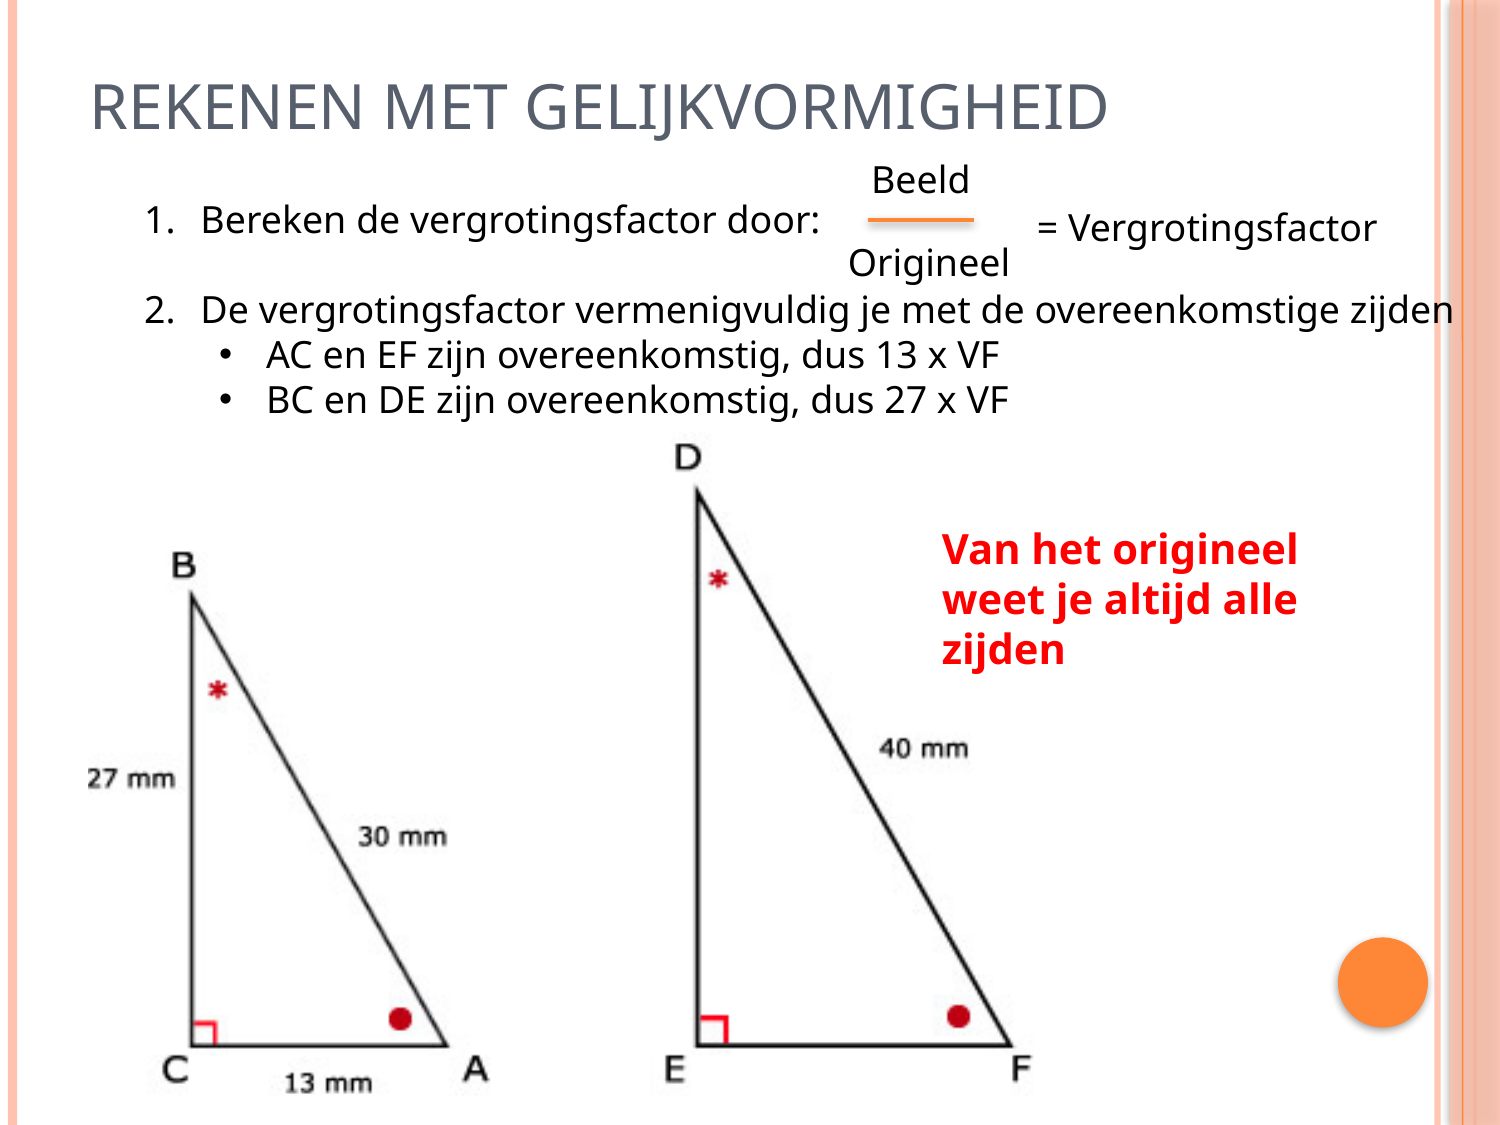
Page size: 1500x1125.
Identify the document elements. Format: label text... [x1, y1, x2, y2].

text_box Van het origineel weet je altijd alle zijden [1112, 515, 1424, 681]
picture [87, 432, 1105, 1100]
text_box Bereken de vergrotingsfactor door: De vergrotingsfactor vermenigvuldig je met de overeenkomstige zijden AC en EF zijn overeenkomstig, dus 13 x VF BC en DE zijn overeenkomstig, dus 27 x VF [129, 188, 1471, 474]
text_box Beeld [856, 148, 986, 188]
title Rekenen met gelijkvormigheid [75, 45, 1300, 149]
